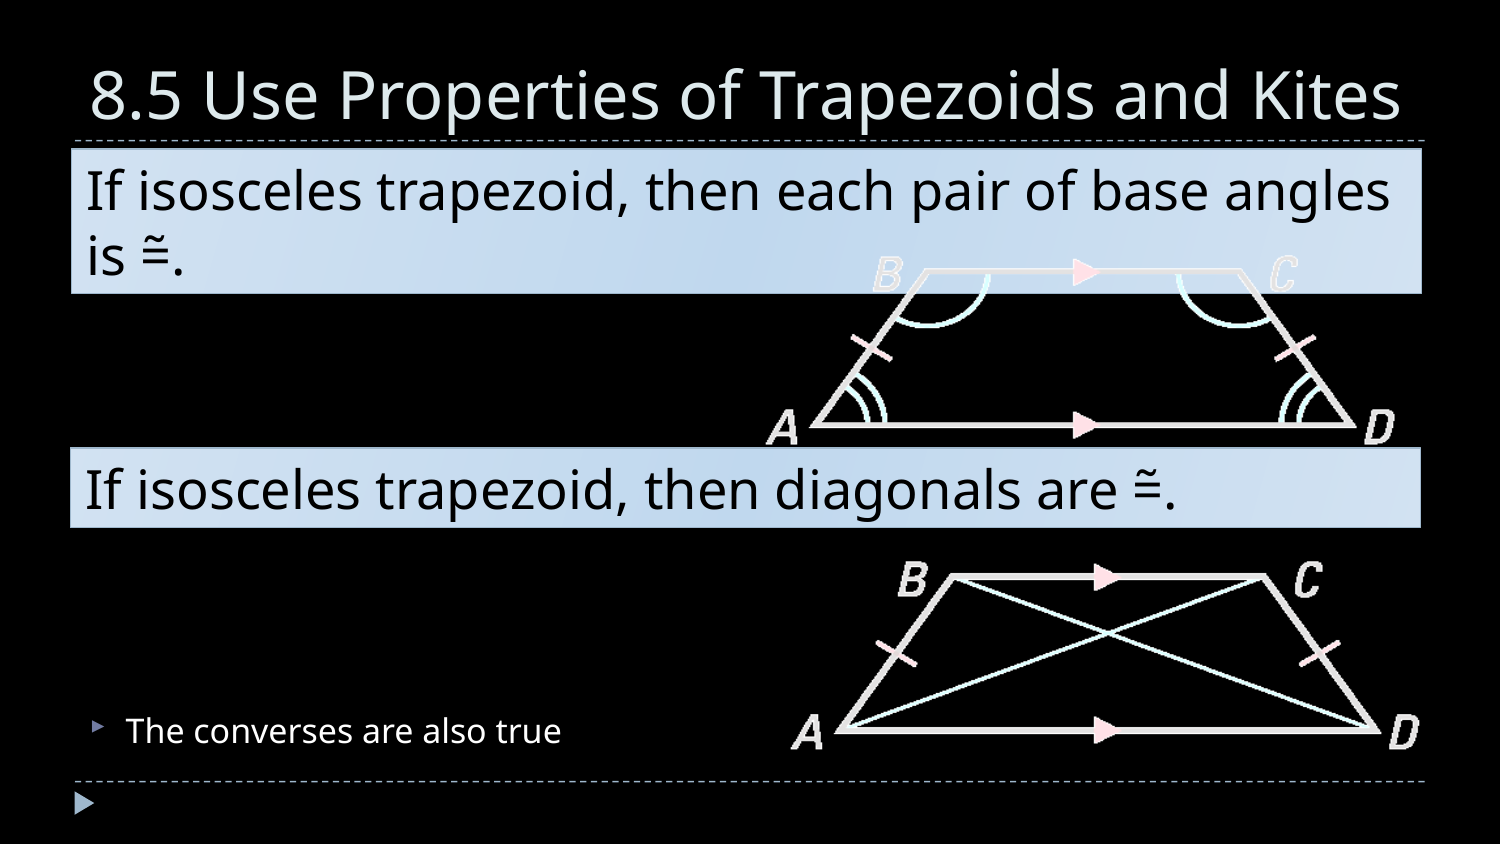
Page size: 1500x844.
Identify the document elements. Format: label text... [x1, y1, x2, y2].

list The converses are also true [75, 701, 781, 758]
title 8.5 Use Properties of Trapezoids and Kites [75, 18, 1425, 141]
text_box If isosceles trapezoid, then each pair of base angles is =̃. [71, 148, 1422, 294]
picture [762, 252, 1396, 447]
text_box If isosceles trapezoid, then diagonals are =̃. [70, 447, 1421, 528]
picture [787, 559, 1422, 753]
